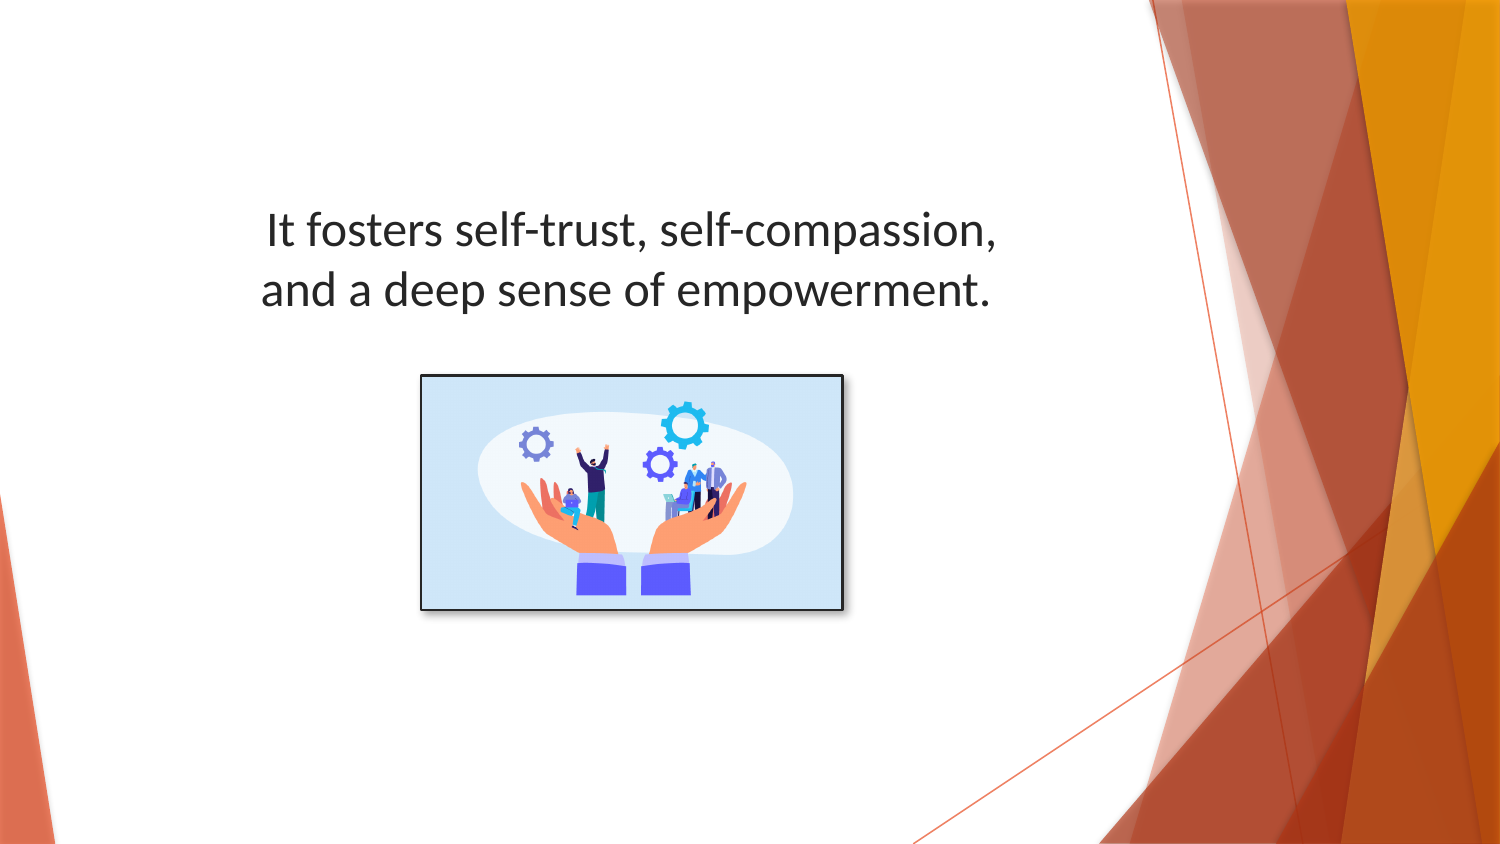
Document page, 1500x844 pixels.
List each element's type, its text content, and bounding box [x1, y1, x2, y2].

list It fosters self-trust, self-compassion, and a deep sense of empowerment. [183, 161, 1081, 351]
picture [421, 376, 842, 610]
